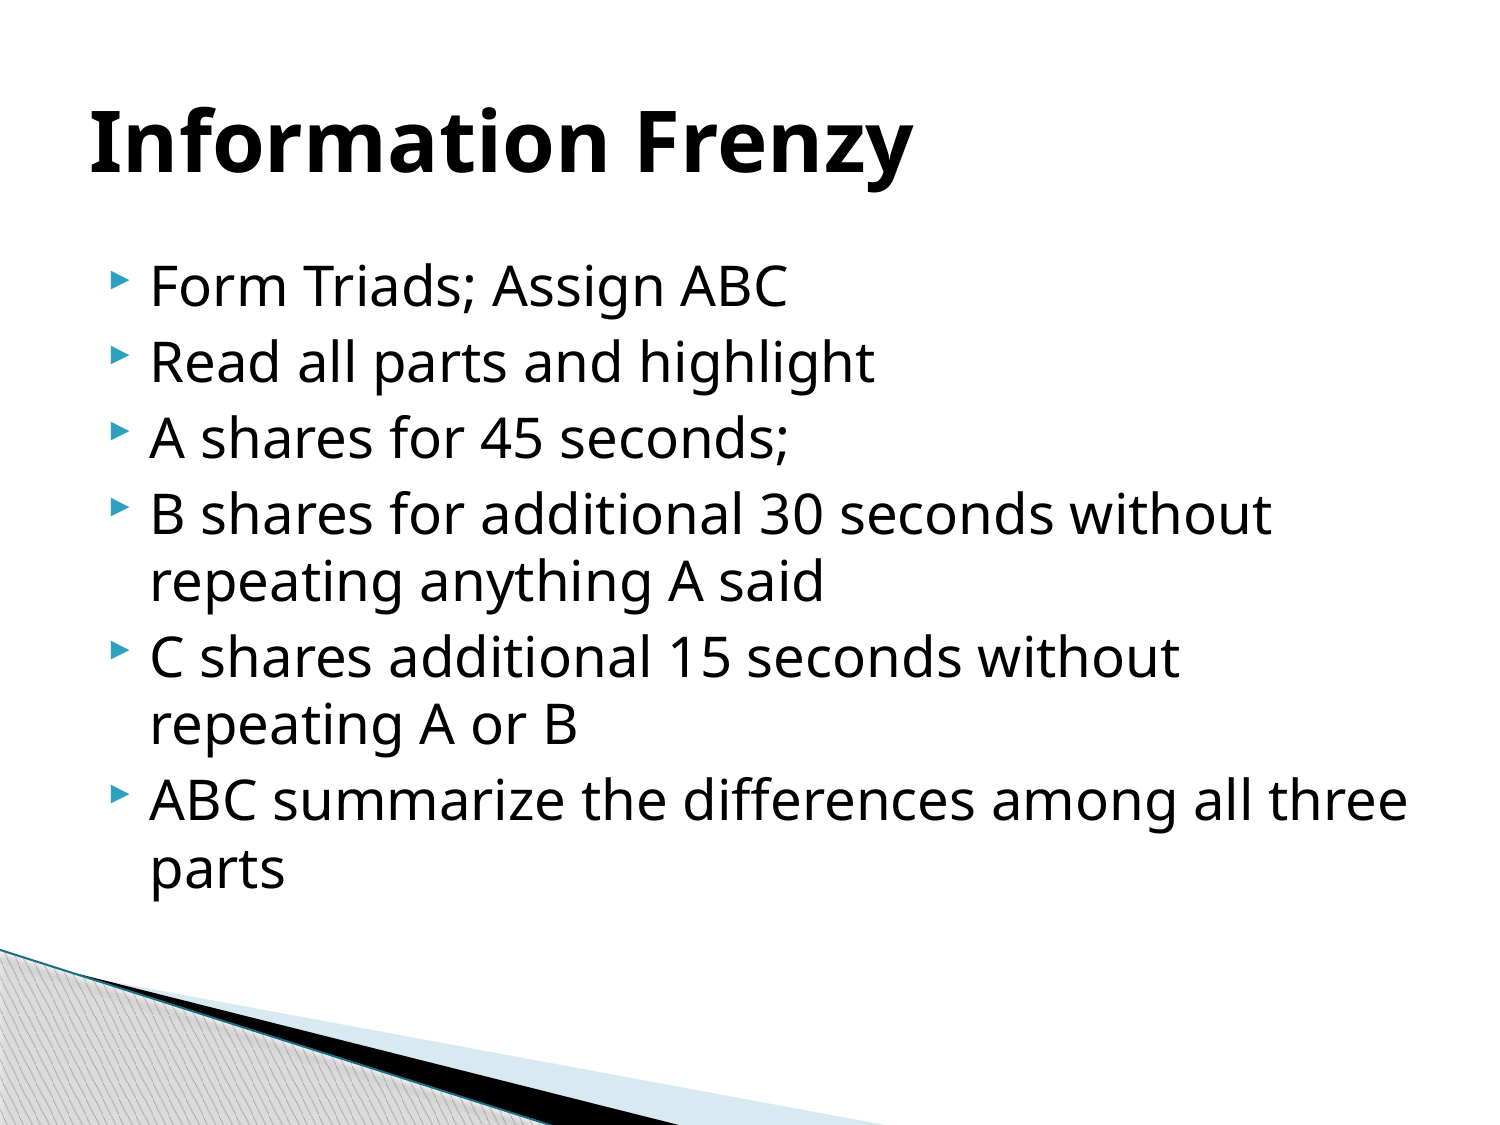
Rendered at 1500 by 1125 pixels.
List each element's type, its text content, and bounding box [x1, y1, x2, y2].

list Form Triads; Assign ABC Read all parts and highlight A shares for 45 seconds; B shares for additional 30 seconds without repeating anything A said C shares additional 15 seconds without repeating A or B ABC summarize the differences among all three parts [75, 243, 1425, 986]
title Information Frenzy [75, 45, 1425, 233]
